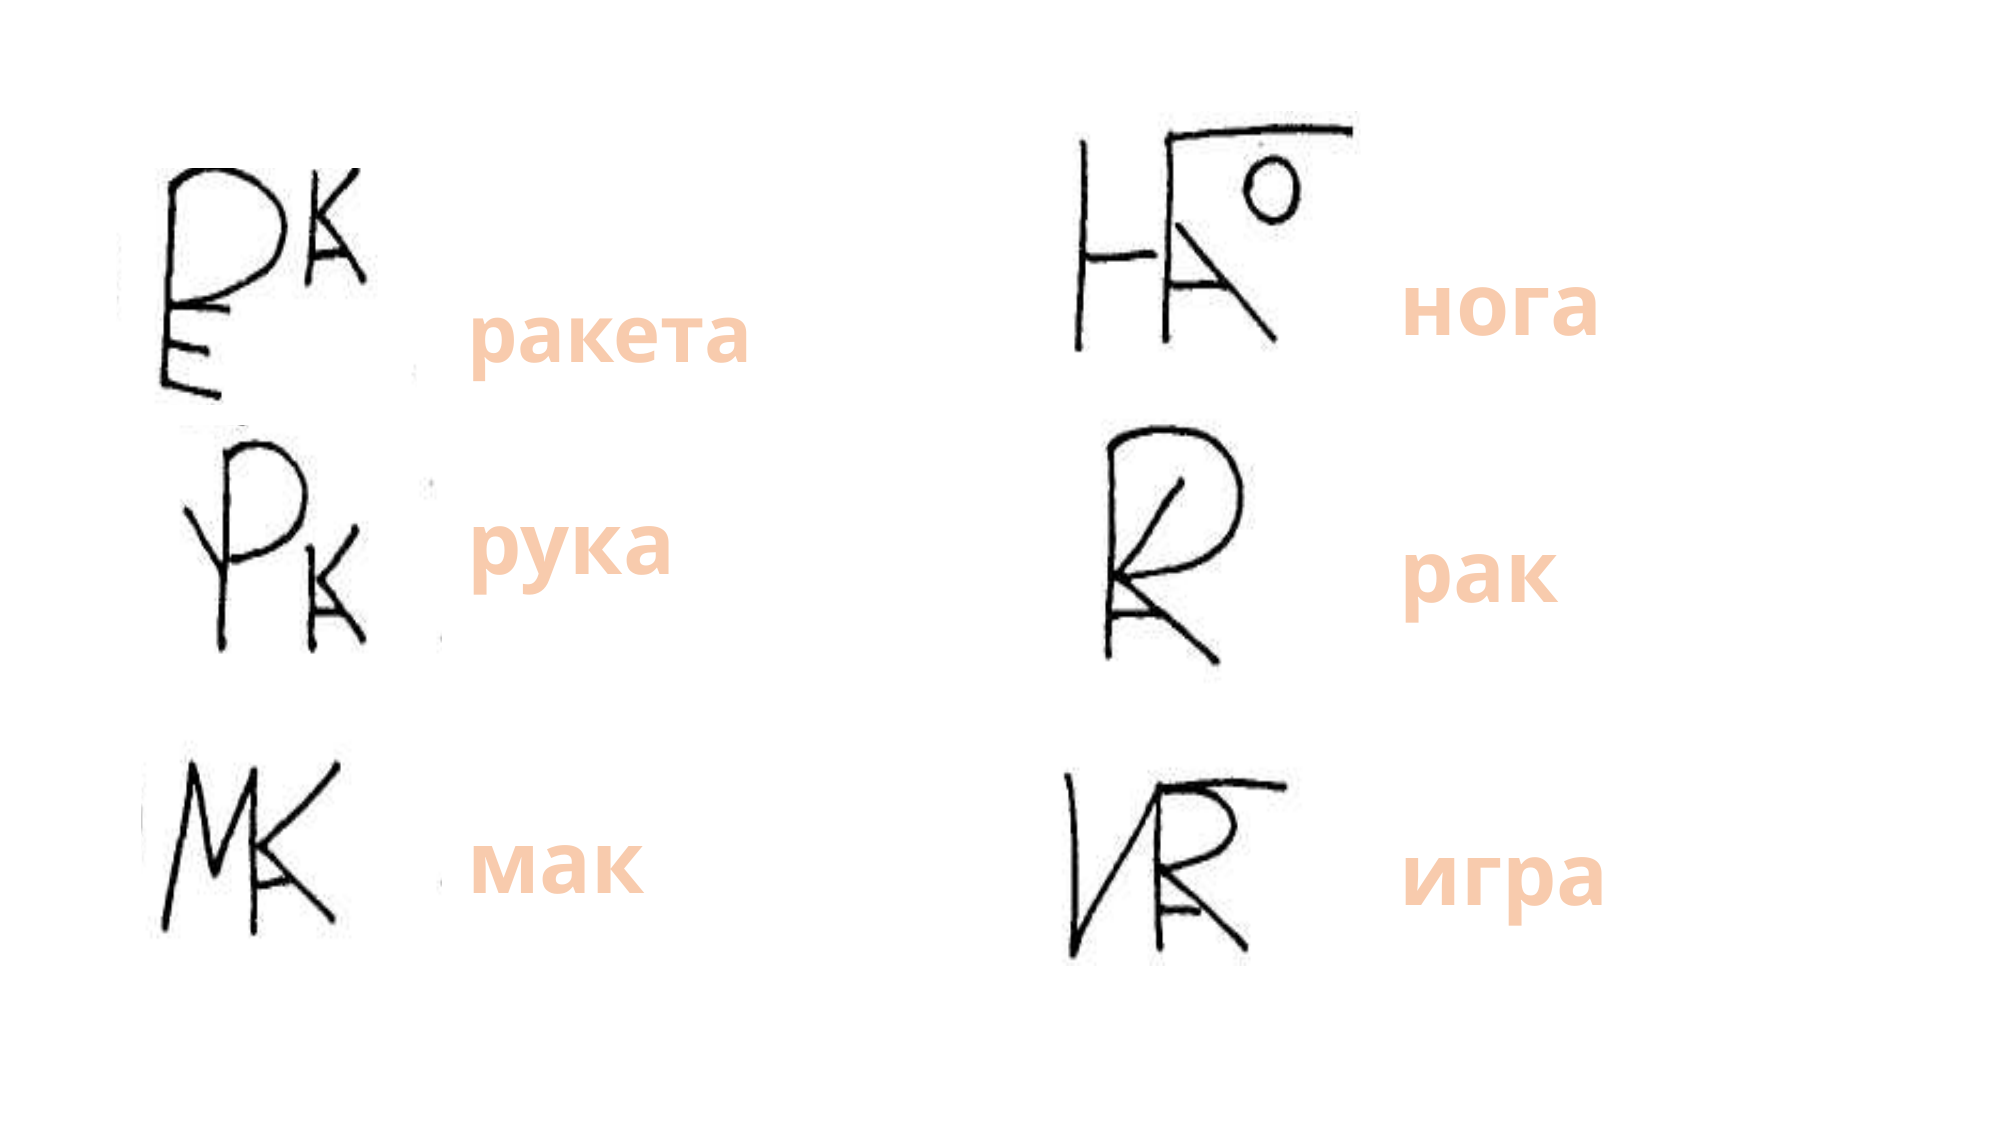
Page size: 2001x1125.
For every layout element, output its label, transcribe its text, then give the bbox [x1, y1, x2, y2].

picture [116, 160, 417, 405]
picture [1031, 732, 1344, 969]
text_box нога [1384, 252, 1702, 362]
picture [141, 720, 442, 961]
picture [164, 424, 442, 675]
text_box мак [452, 811, 770, 921]
title ракета [452, 282, 770, 391]
text_box игра [1384, 823, 1702, 933]
text_box рак [1385, 520, 1702, 630]
picture [1031, 96, 1385, 685]
text_box рука [452, 492, 770, 602]
